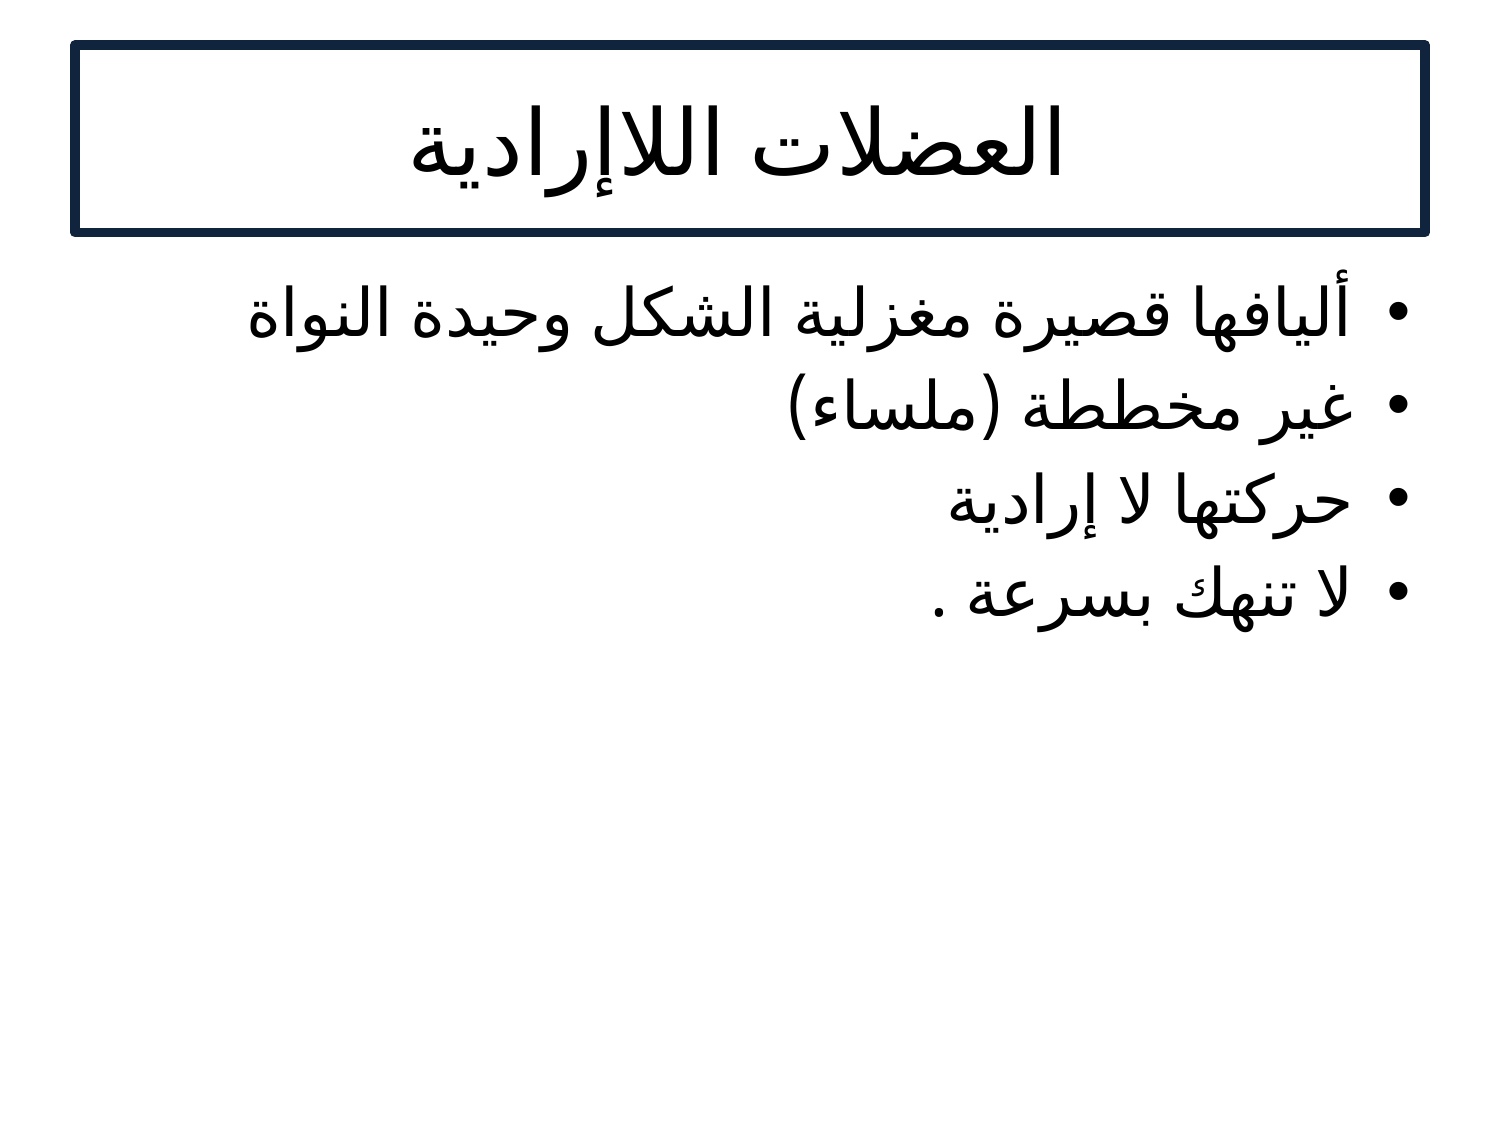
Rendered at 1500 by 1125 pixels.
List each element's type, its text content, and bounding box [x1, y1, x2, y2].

title العضلات اللاإرادية [75, 45, 1425, 233]
list أليافها قصيرة مغزلية الشكل وحيدة النواة غير مخططة (ملساء) حركتها لا إرادية لا تنهك بسرعة . [75, 262, 1425, 1005]
